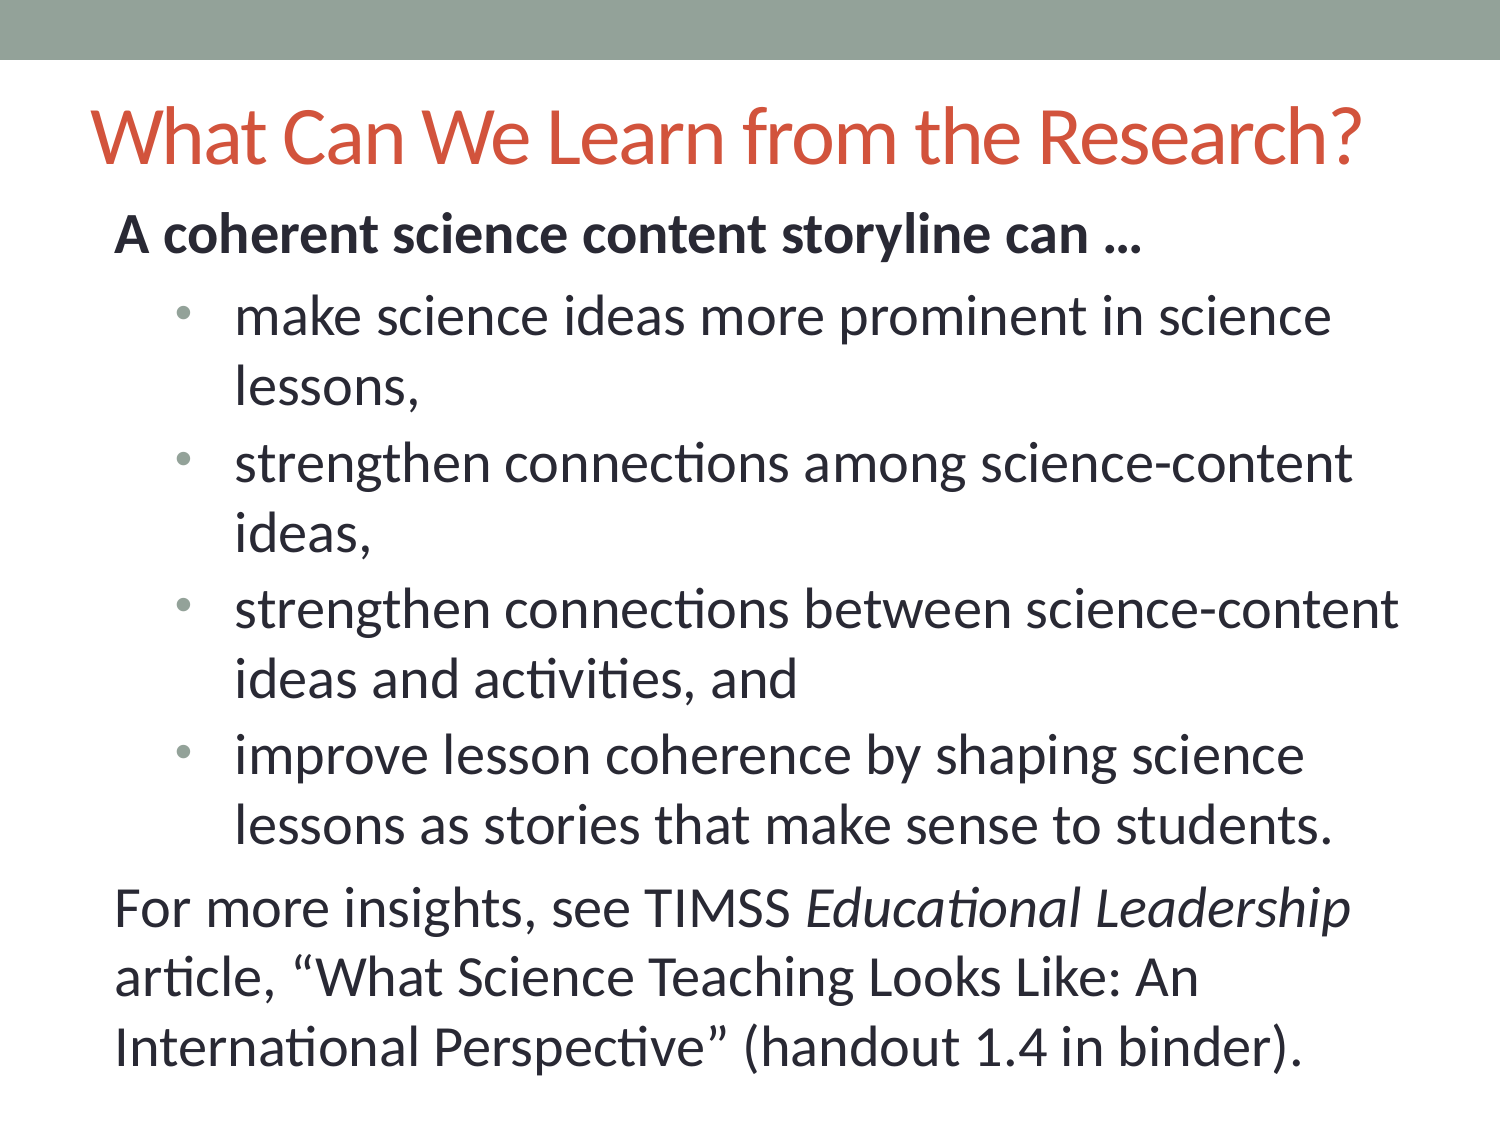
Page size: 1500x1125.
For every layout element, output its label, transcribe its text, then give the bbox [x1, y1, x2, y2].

list A coherent science content storyline can … make science ideas more prominent in science lessons, strengthen connections among science-content ideas, strengthen connections between science-content ideas and activities, and improve lesson coherence by shaping science lessons as stories that make sense to students. For more insights, see TIMSS Educational Leadership article, “What Science Teaching Looks Like: An International Perspective” (handout 1.4 in binder). [99, 187, 1463, 1125]
title What Can We Learn from the Research? [75, 37, 1450, 225]
